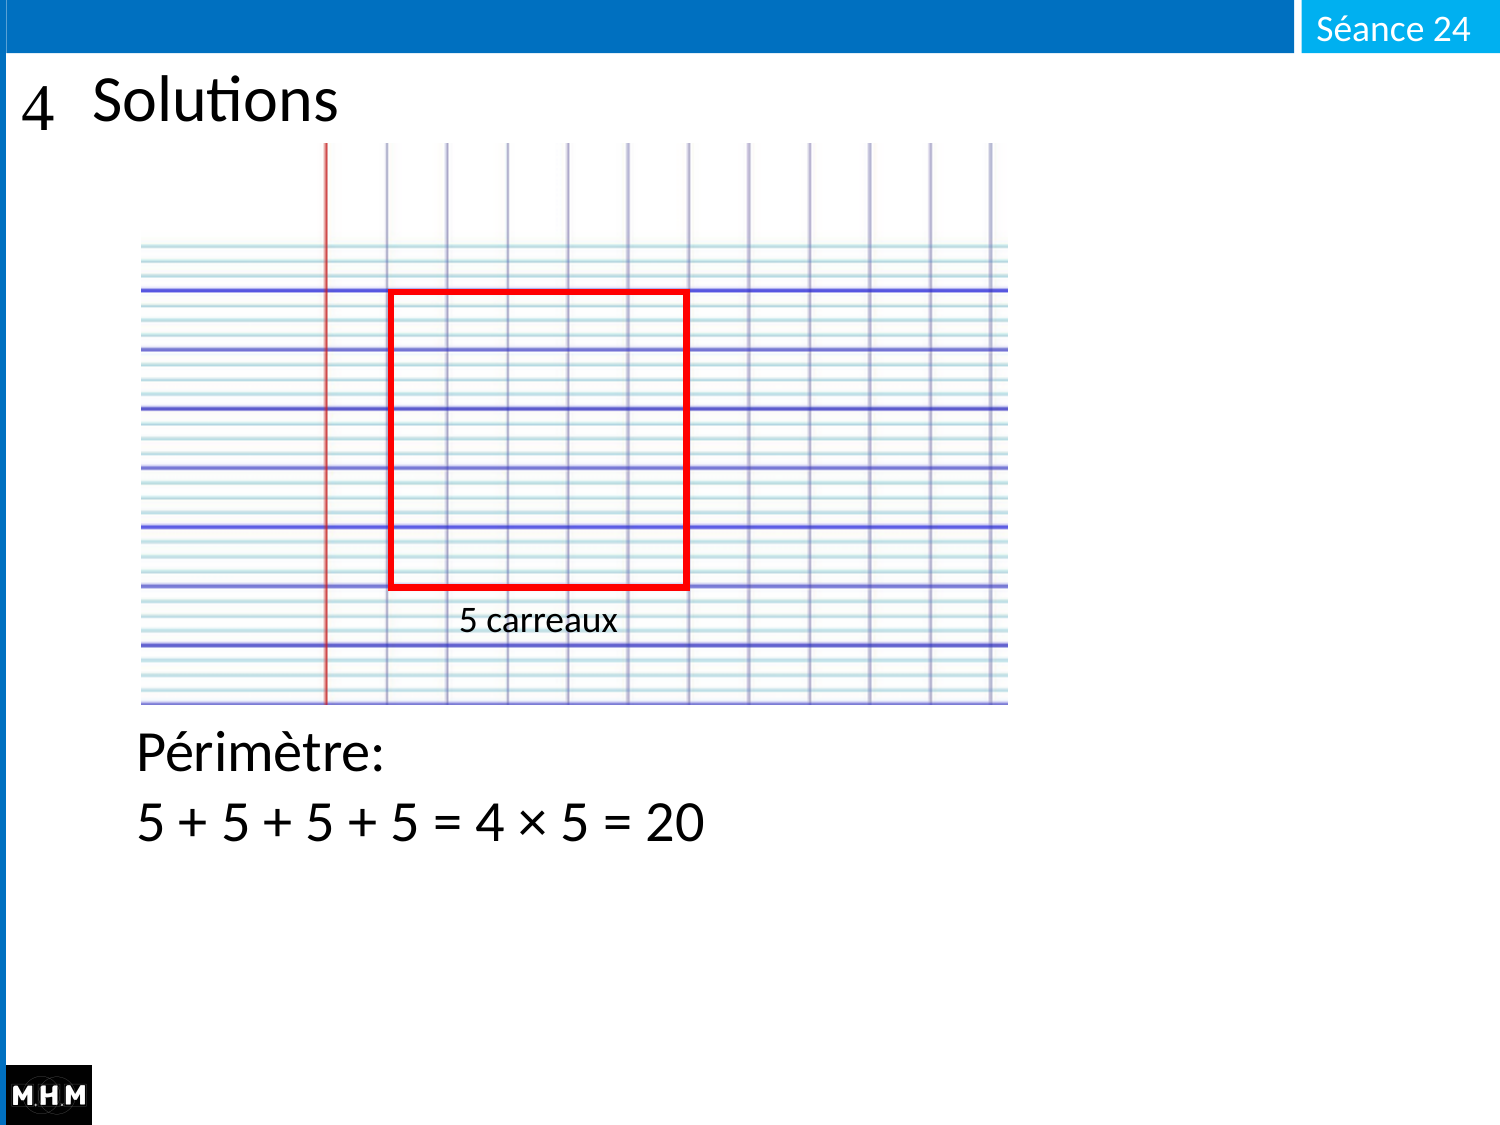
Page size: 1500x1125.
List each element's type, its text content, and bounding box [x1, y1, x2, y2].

picture [141, 143, 1008, 1040]
picture [6, 1065, 92, 1125]
title Solutions [77, 57, 1470, 144]
text_box Périmètre: 5 + 5 + 5 + 5 = 4 × 5 = 20 [121, 705, 1023, 1070]
